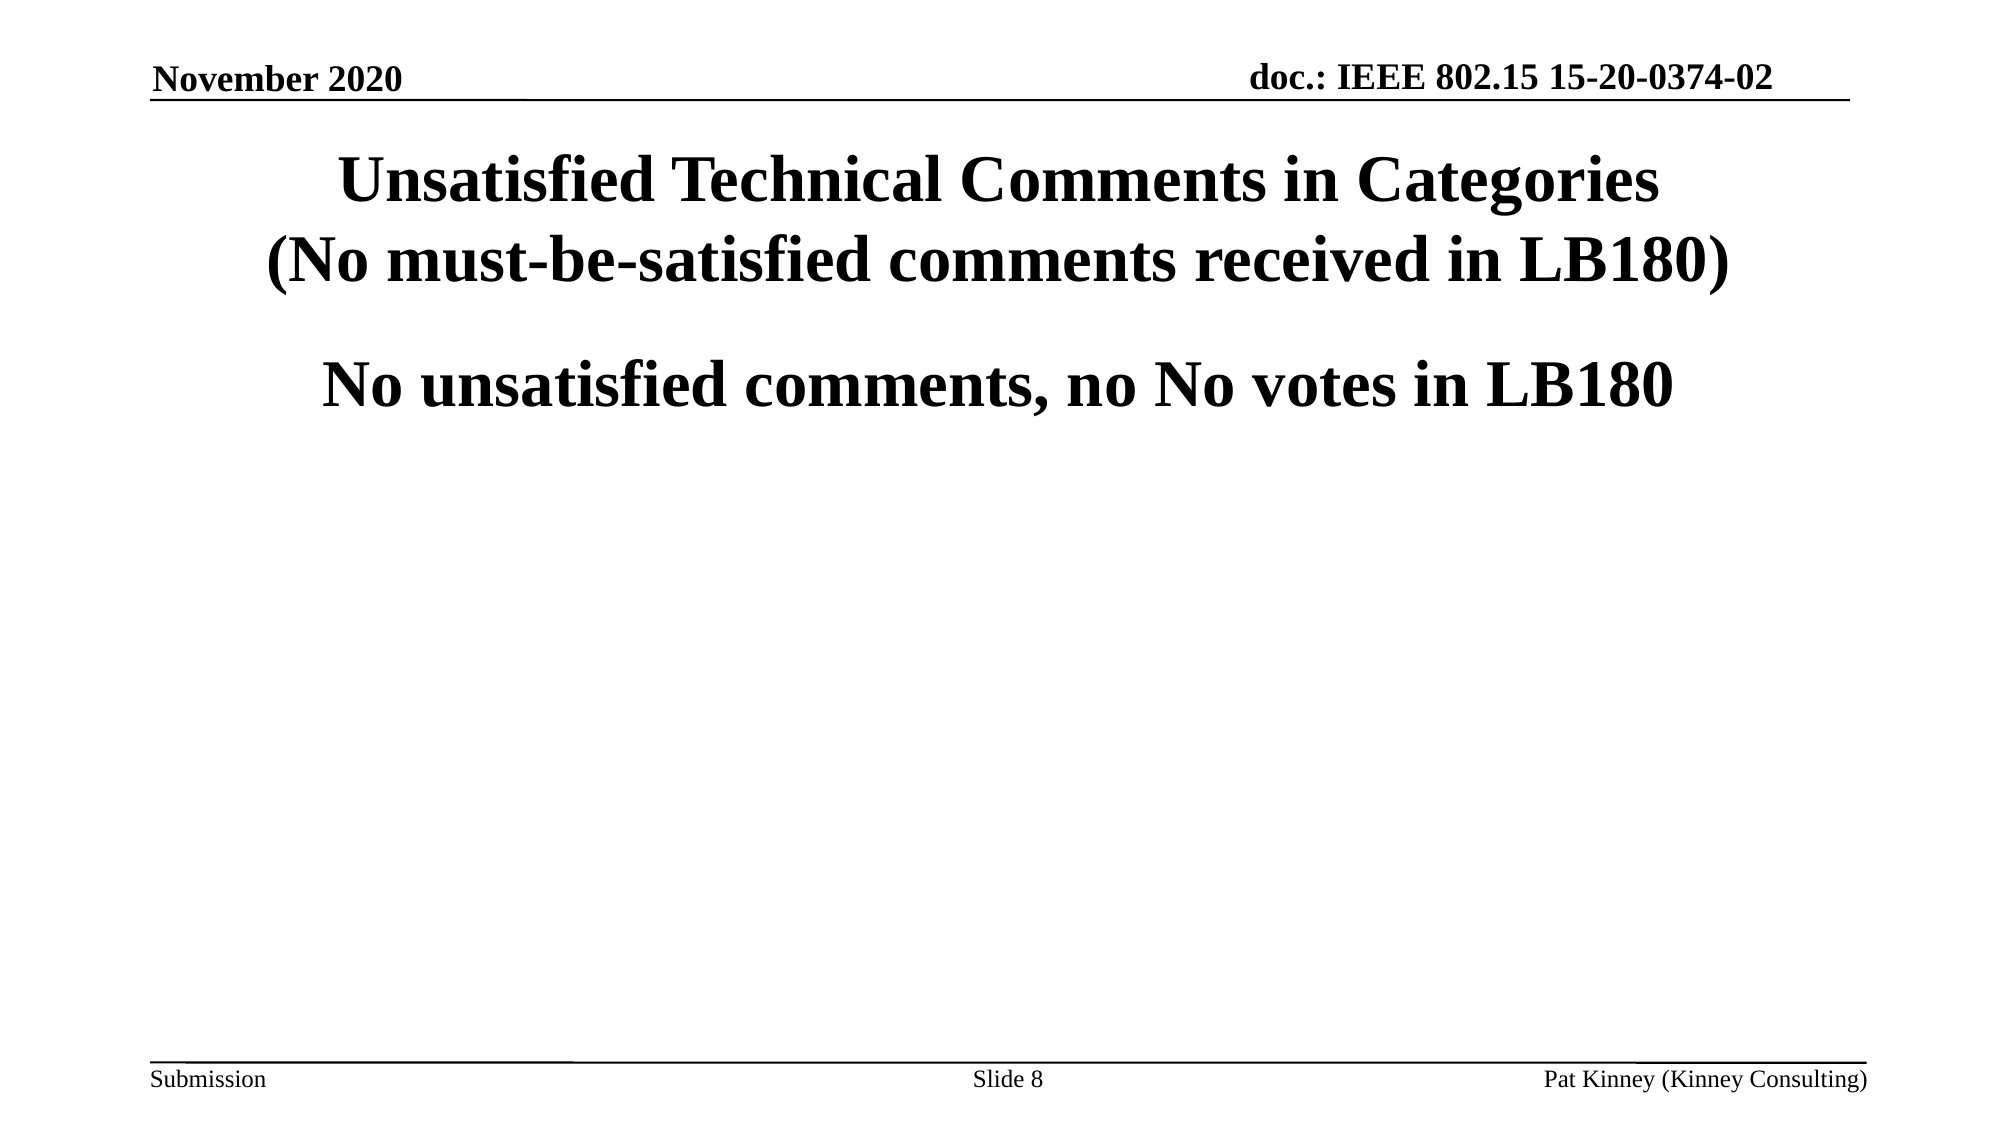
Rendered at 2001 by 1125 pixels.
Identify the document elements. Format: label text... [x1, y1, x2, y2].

text_box Pat Kinney (Kinney Consulting) [1171, 1062, 1869, 1092]
text_box Slide 8 [950, 1062, 1066, 1122]
text_box Unsatisfied Technical Comments in Categories (No must-be-satisfied comments received in LB180) No unsatisfied comments, no No votes in LB180 [149, 104, 1850, 450]
text_box November 2020 [152, 54, 563, 100]
